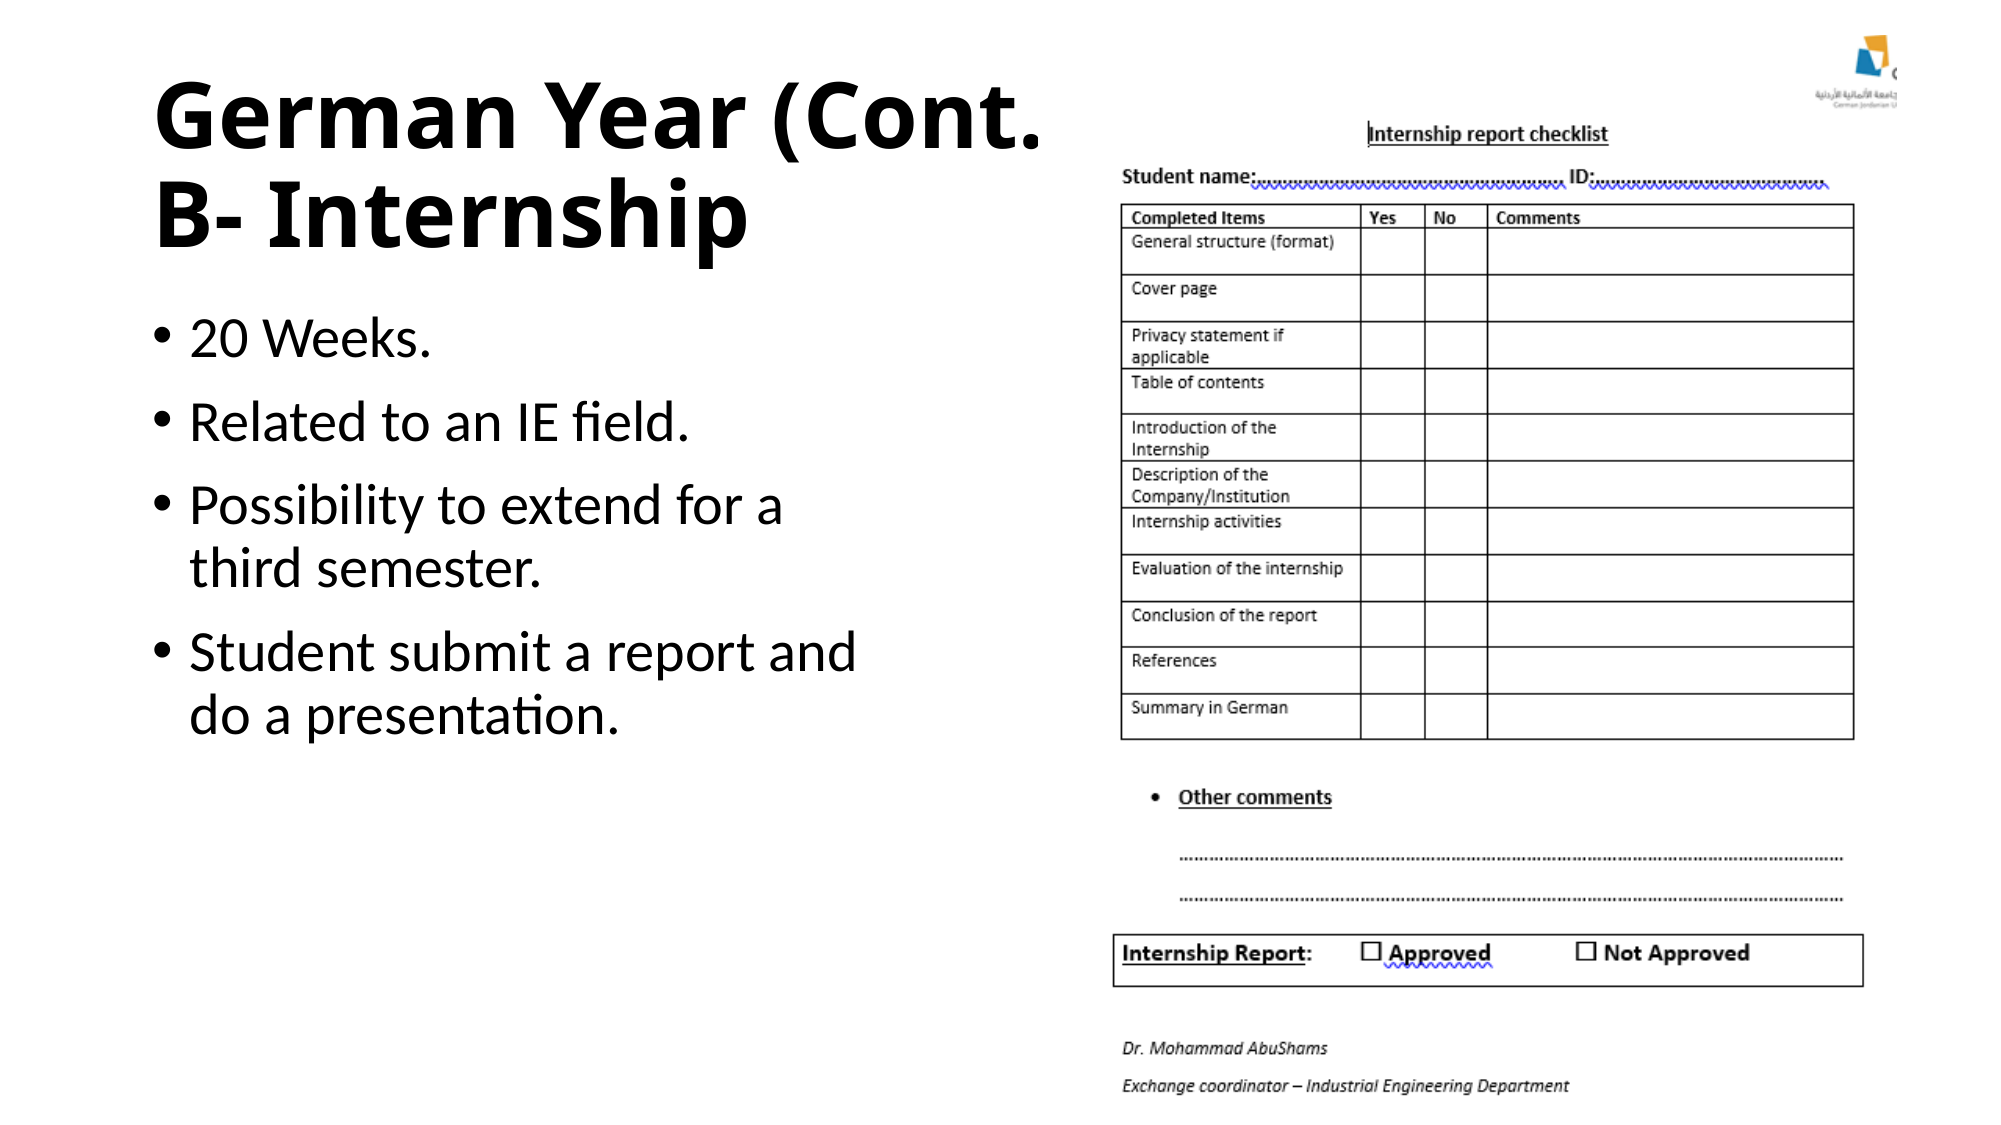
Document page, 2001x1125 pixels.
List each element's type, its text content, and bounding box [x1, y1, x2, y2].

picture [1038, 35, 1897, 1125]
title German Year (Cont.) B- Internship [137, 59, 1038, 278]
list 20 Weeks. Related to an IE field. Possibility to extend for a third semester. Student submit a report and do a presentation. [137, 299, 892, 1014]
